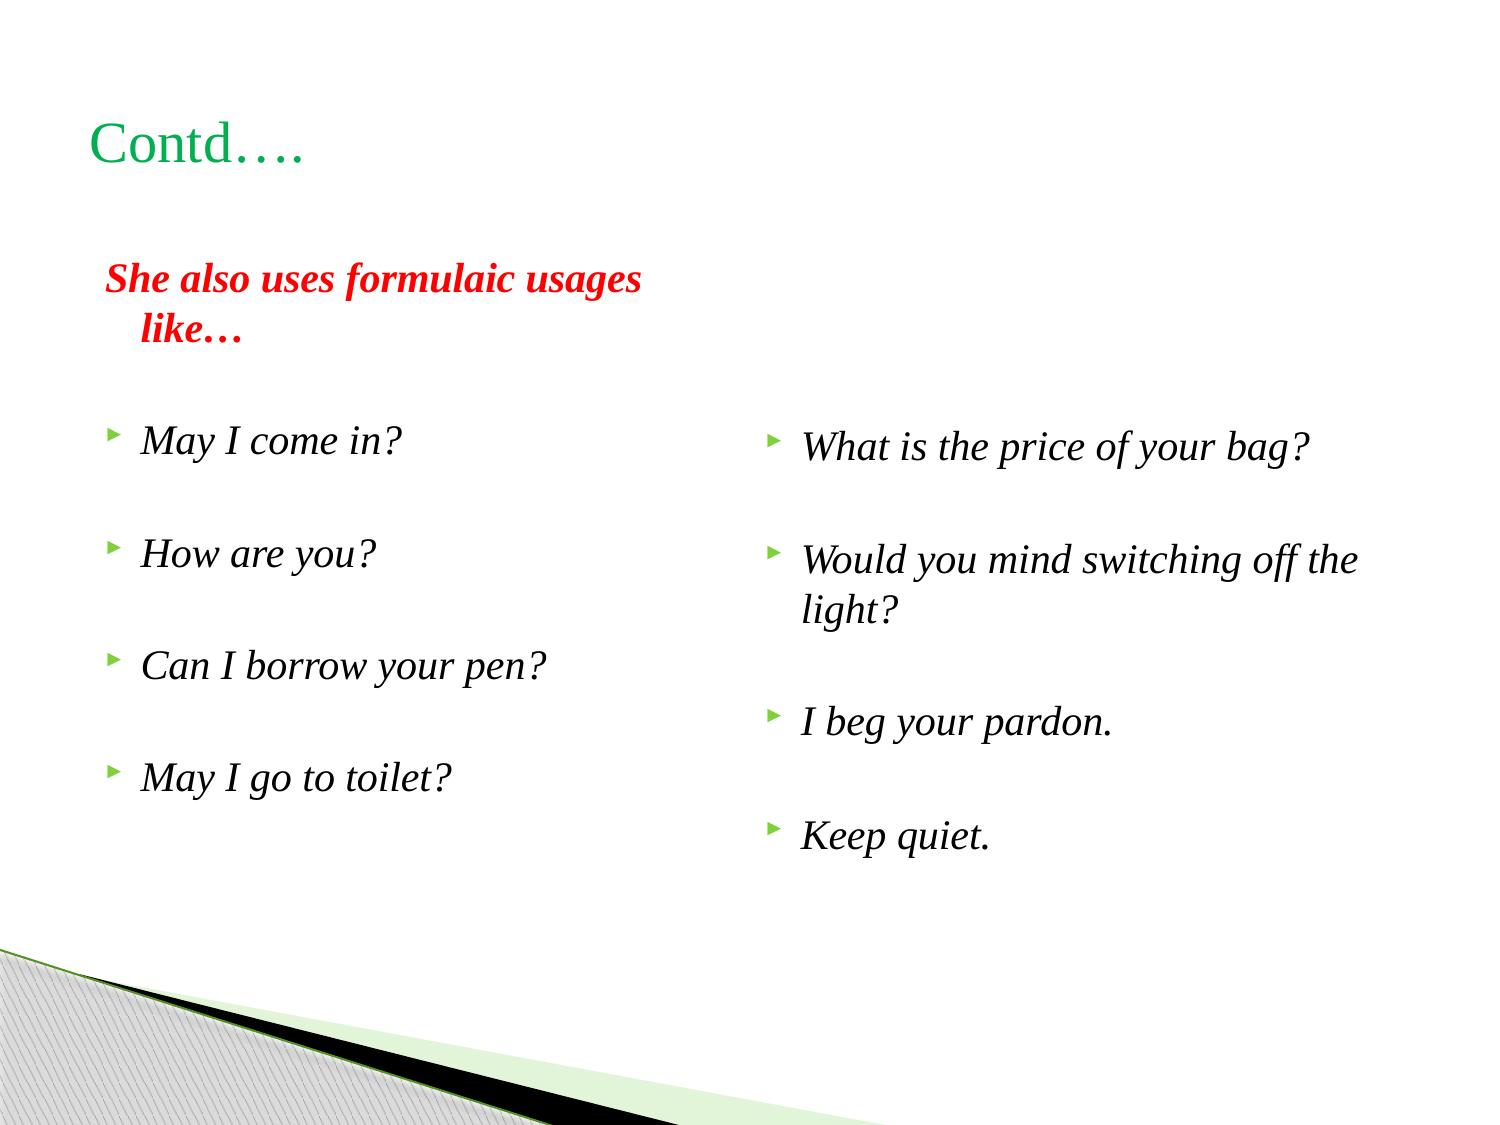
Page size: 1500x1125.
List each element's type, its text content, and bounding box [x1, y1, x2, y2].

list She also uses formulaic usages like… May I come in? How are you? Can I borrow your pen? May I go to toilet? What is the price of your bag? Would you mind switching off the light? I beg your pardon. Keep quiet. [75, 243, 1425, 986]
title Contd…. [75, 45, 1425, 233]
